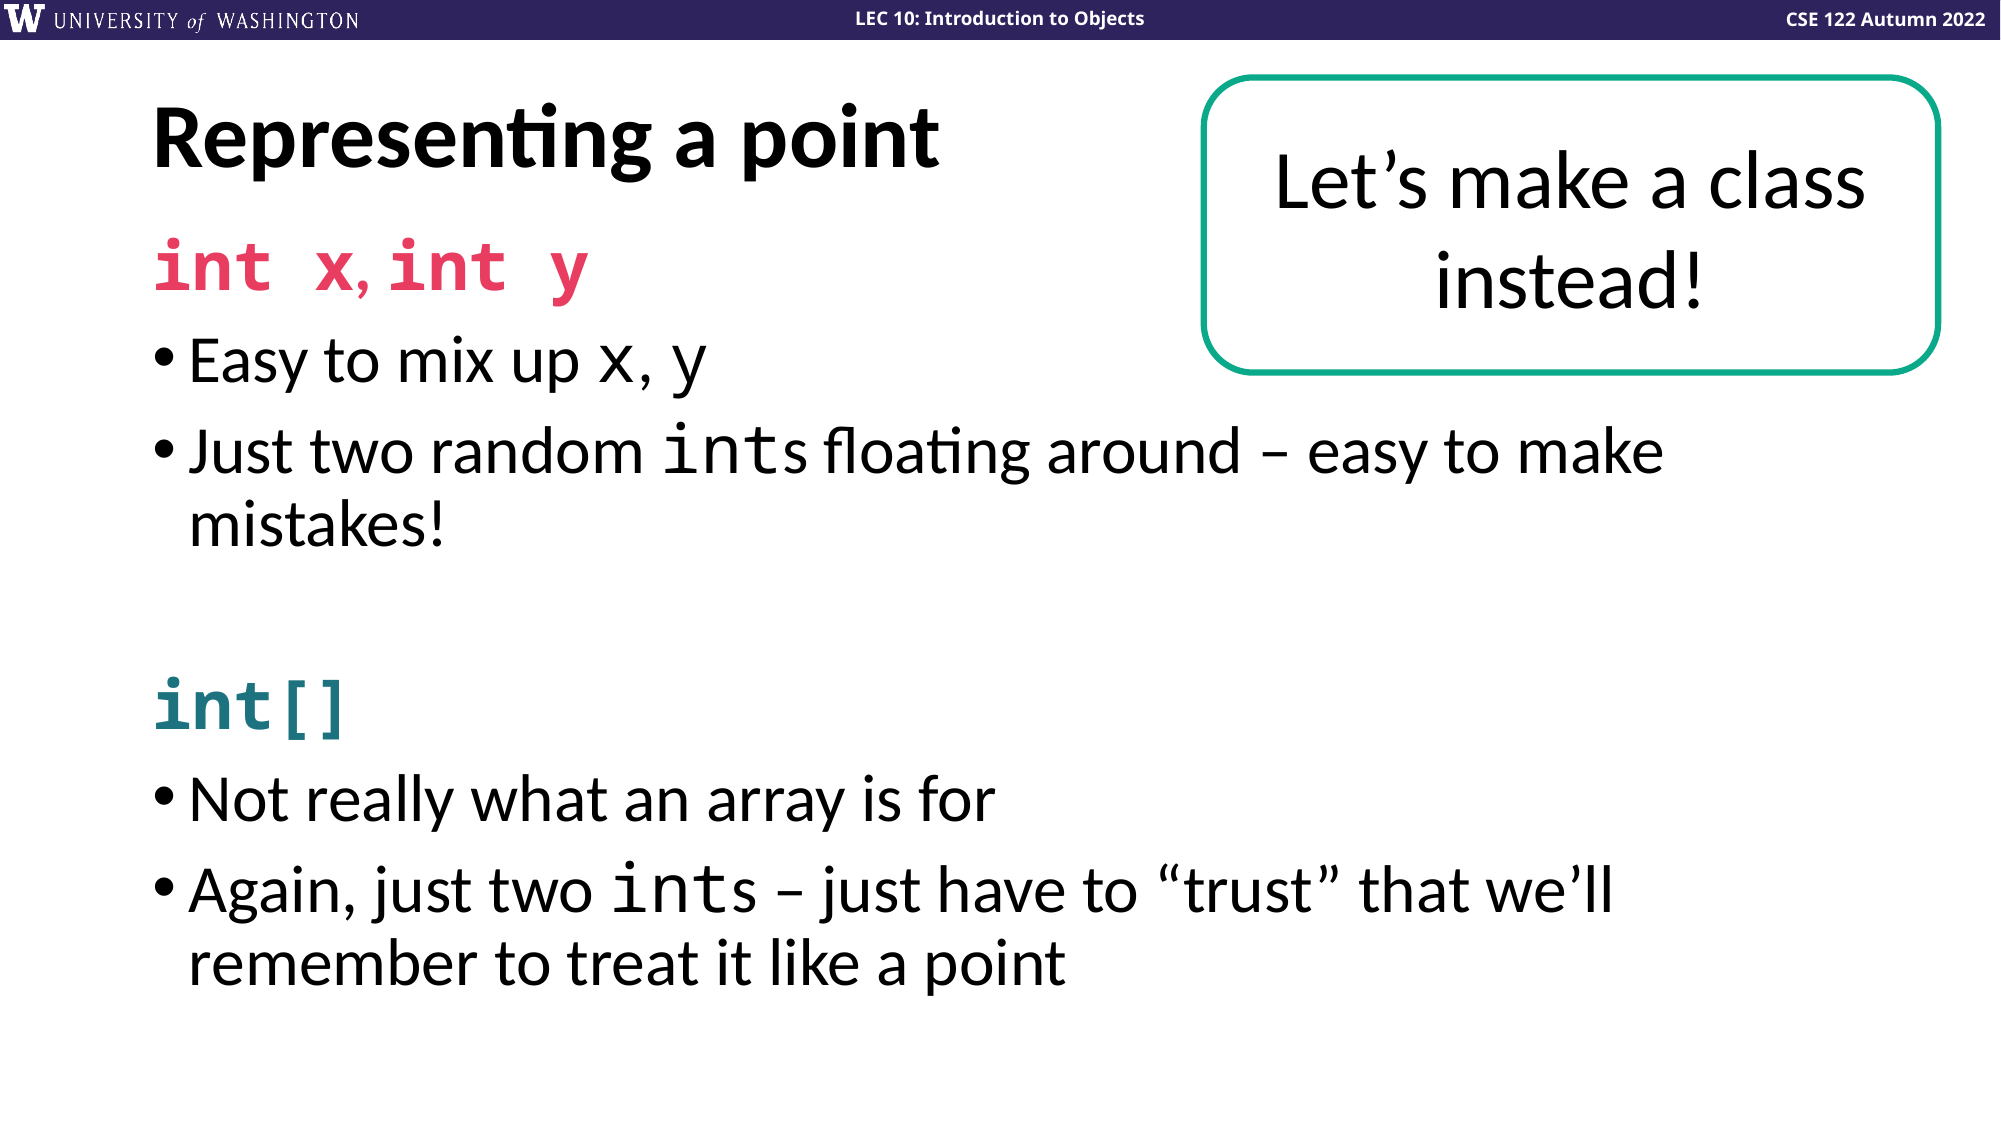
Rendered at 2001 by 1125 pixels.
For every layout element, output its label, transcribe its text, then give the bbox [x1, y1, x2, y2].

title Representing a point [137, 74, 1863, 200]
text_box Let’s make a class instead! [1202, 76, 1940, 374]
picture [4, 4, 358, 33]
list int x, int y Easy to mix up x, y Just two random ints floating around – easy to make mistakes! int[] Not really what an array is for Again, just two ints – just have to “trust” that we’ll remember to treat it like a point [137, 224, 1863, 1014]
